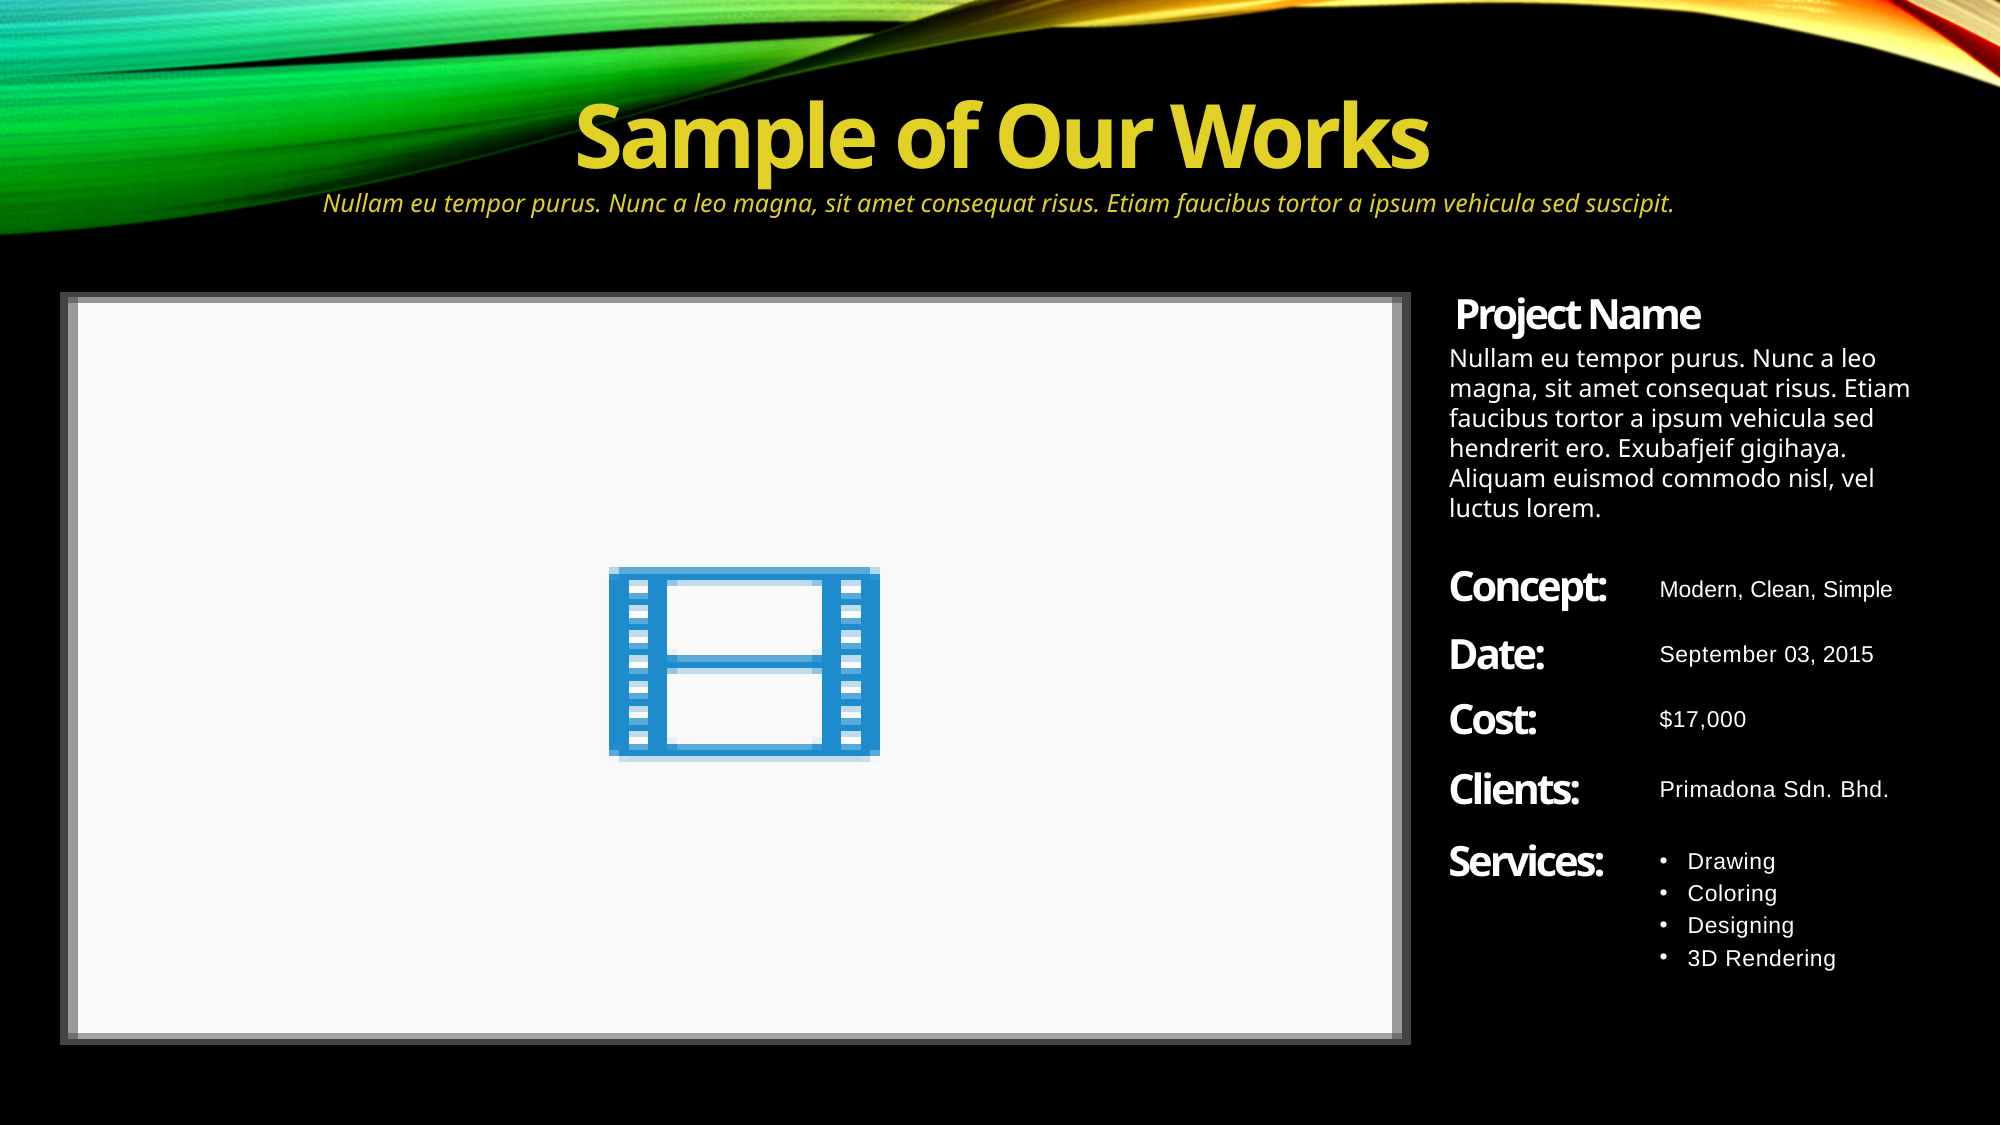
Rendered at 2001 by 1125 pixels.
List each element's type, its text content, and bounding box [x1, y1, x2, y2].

text_box Nullam eu tempor purus. Nunc a leo magna, sit amet consequat risus. Etiam faucibus tortor a ipsum vehicula sed suscipit. [123, 182, 1884, 223]
text_box Drawing Coloring Designing 3D Rendering [1644, 839, 1908, 1030]
text_box Primadona Sdn. Bhd. [1644, 767, 1908, 812]
text_box Concept: [1433, 551, 1624, 617]
text_box $17,000 [1644, 697, 1891, 742]
text_box Cost: [1433, 685, 1554, 751]
text_box Clients: [1433, 755, 1597, 820]
text_box September 03, 2015 [1644, 632, 1891, 677]
text_box Modern, Clean, Simple [1644, 566, 1933, 612]
text_box Nullam eu tempor purus. Nunc a leo magna, sit amet consequat risus. Etiam faucibus tortor a ipsum vehicula sed hendrerit ero. Exubafjeif gigihaya. Aliquam euismod commodo nisl, vel luctus lorem. [1434, 335, 1933, 582]
text_box Date: [1433, 620, 1562, 686]
text_box Project Name [1439, 280, 1718, 346]
picture [0, 0, 2000, 237]
text_box Services: [1433, 827, 1621, 893]
text_box Sample of Our Works [563, 74, 1444, 182]
